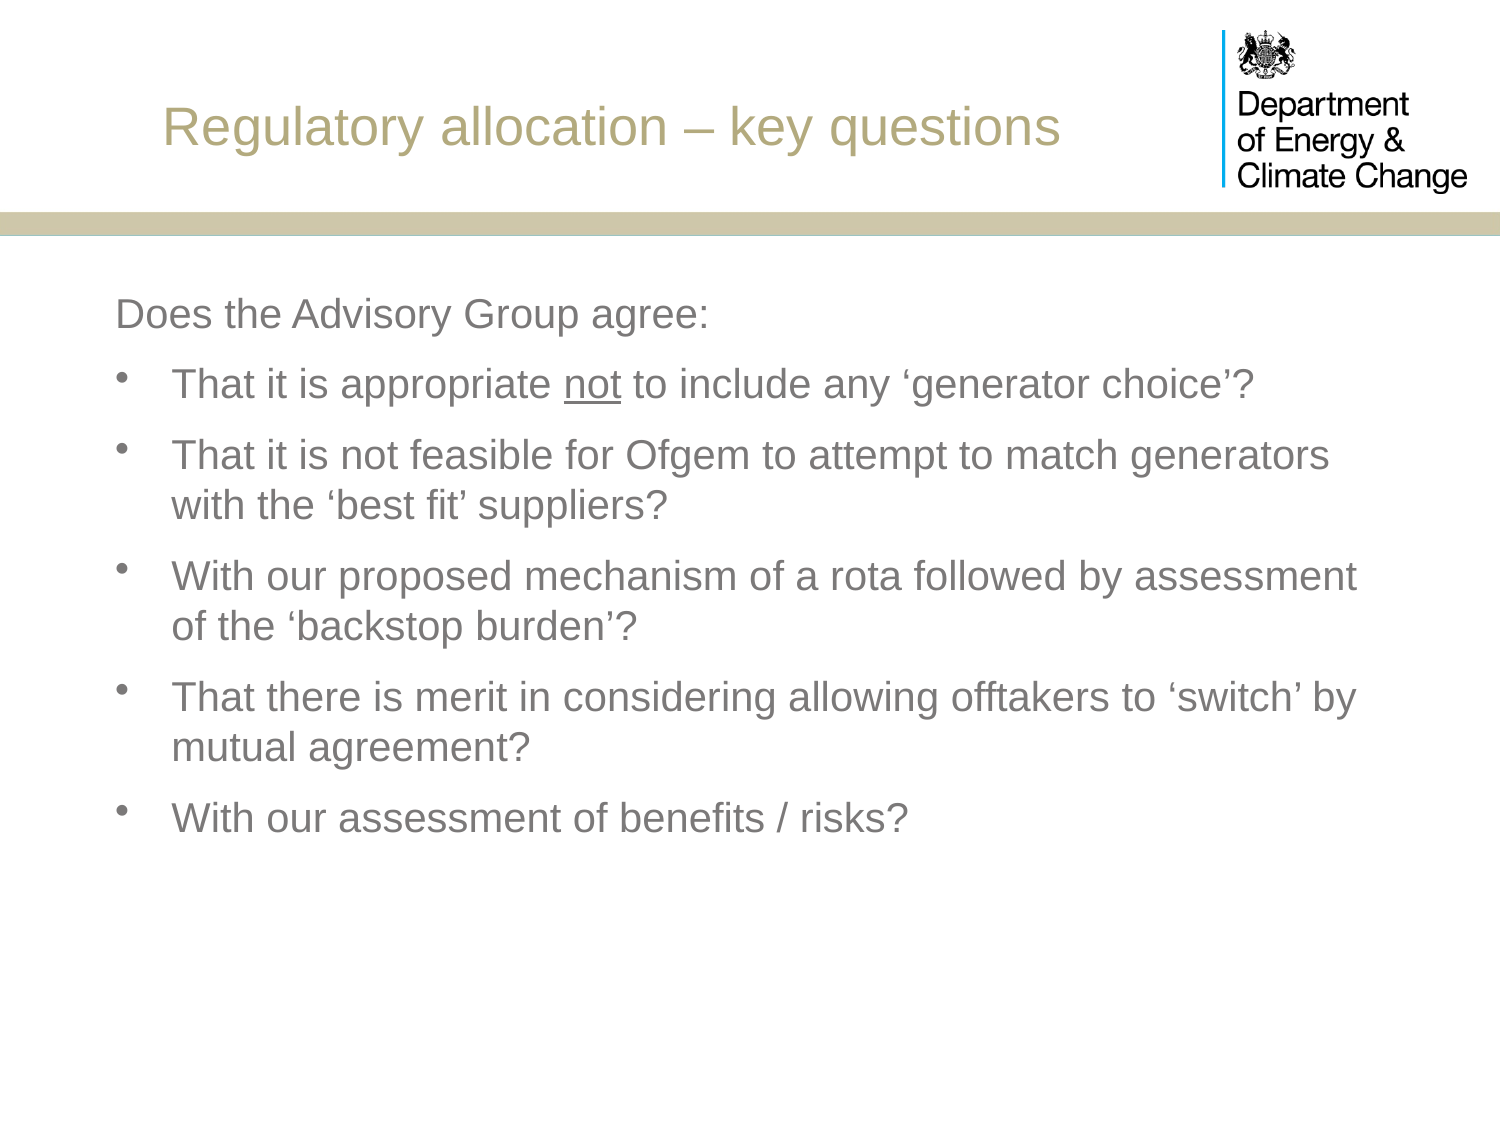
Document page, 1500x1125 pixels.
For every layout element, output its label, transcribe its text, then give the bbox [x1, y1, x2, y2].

picture [0, 208, 1500, 236]
list Does the Advisory Group agree: That it is appropriate not to include any ‘generator choice’? That it is not feasible for Ofgem to attempt to match generators with the ‘best fit’ suppliers? With our proposed mechanism of a rota followed by assessment of the ‘backstop burden’? That there is merit in considering allowing offtakers to ‘switch’ by mutual agreement? With our assessment of benefits / risks? [100, 278, 1389, 1036]
picture [1222, 30, 1467, 194]
title Regulatory allocation – key questions [147, 83, 1164, 167]
